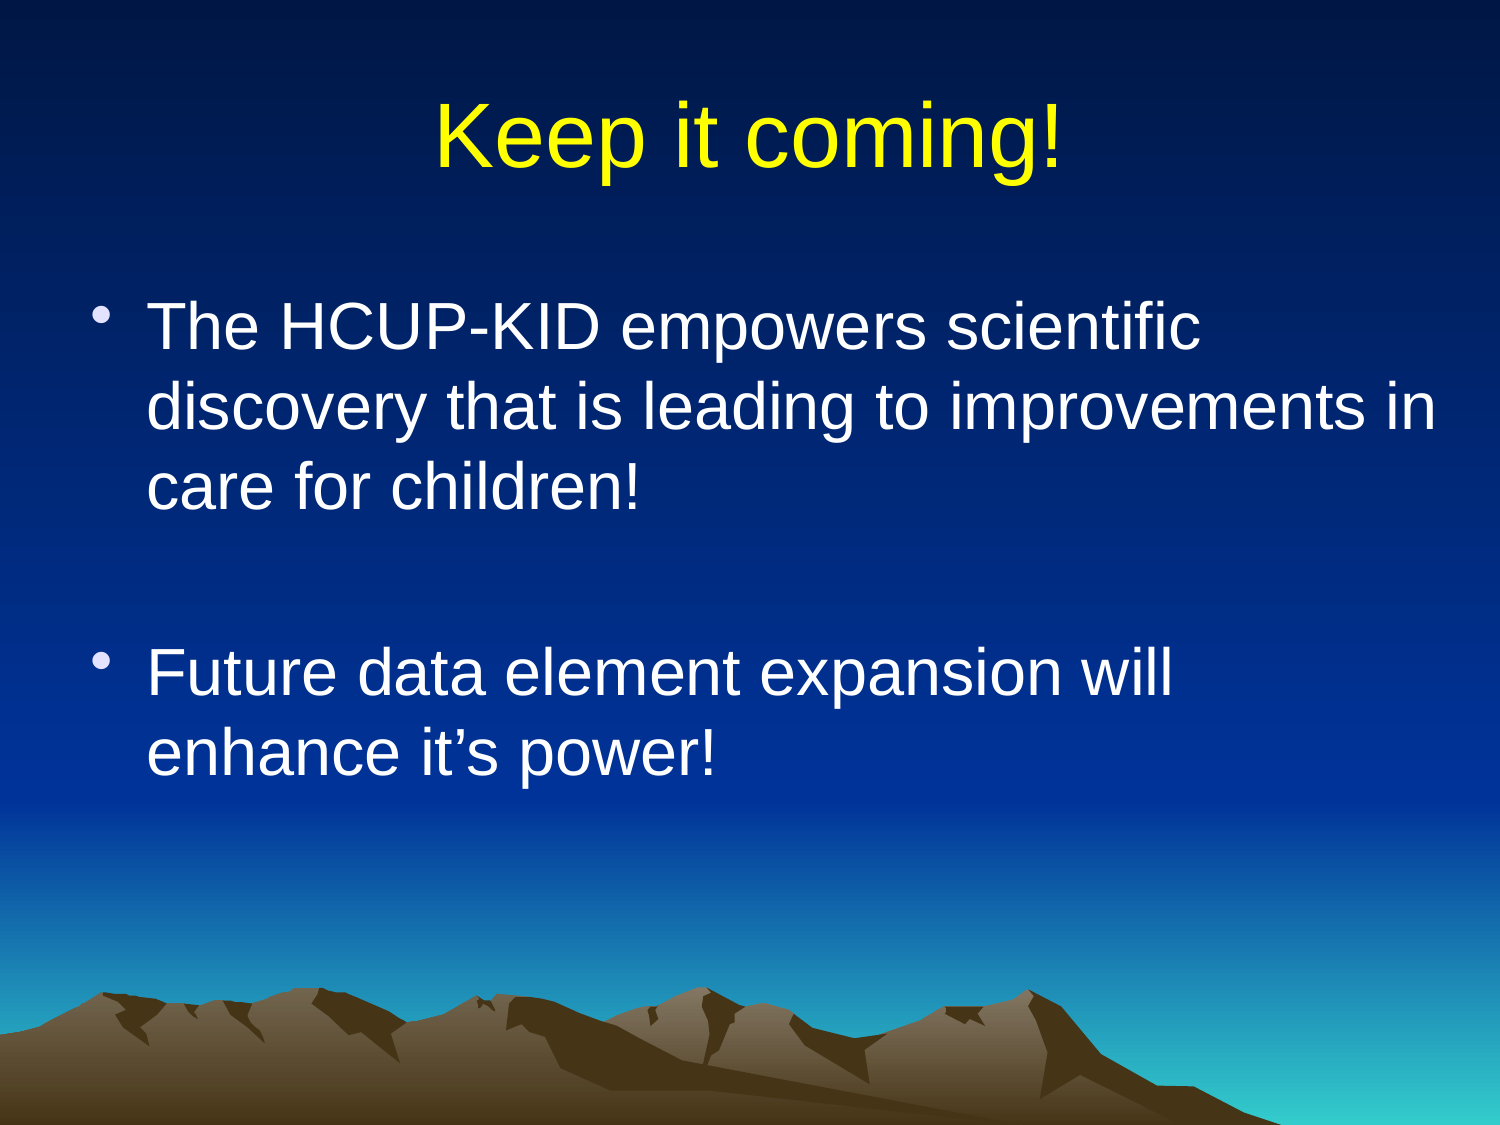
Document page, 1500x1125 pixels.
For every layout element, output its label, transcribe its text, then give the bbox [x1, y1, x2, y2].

list The HCUP-KID empowers scientific discovery that is leading to improvements in care for children! Future data element expansion will enhance it’s power! [74, 274, 1463, 1013]
title Keep it coming! [74, 37, 1426, 226]
